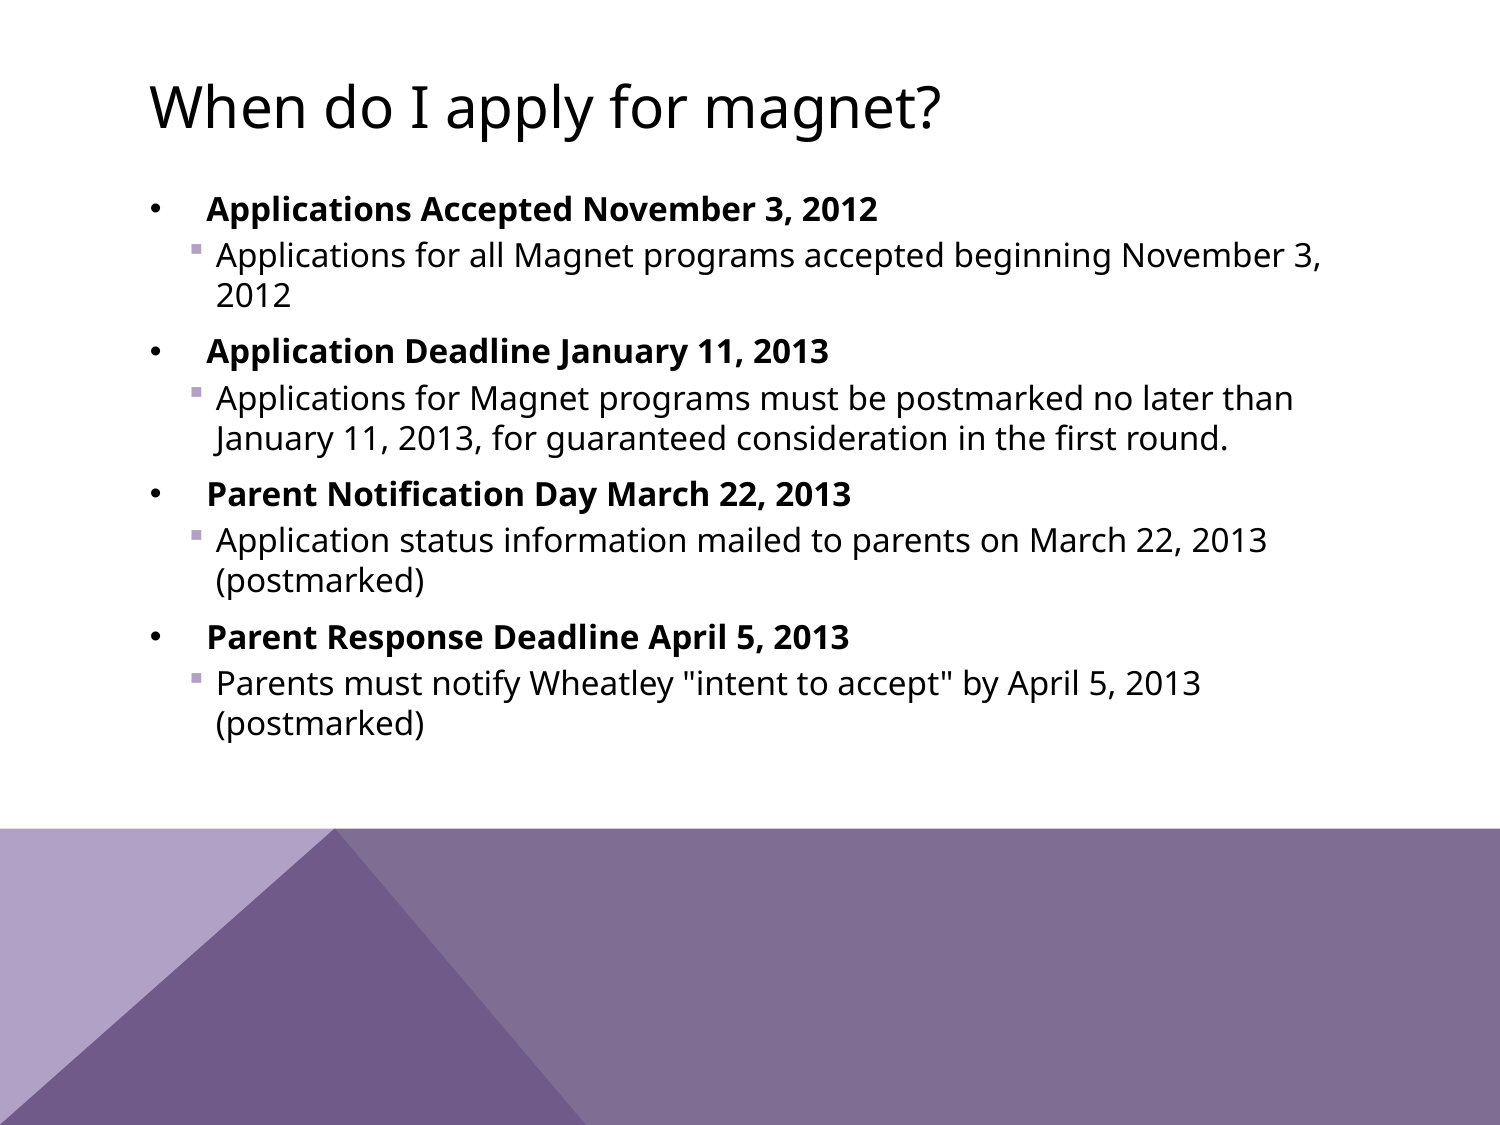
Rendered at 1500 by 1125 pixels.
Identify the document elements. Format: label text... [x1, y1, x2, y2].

list Applications Accepted November 3, 2012 Applications for all Magnet programs accepted beginning November 3, 2012 Application Deadline January 11, 2013 Applications for Magnet programs must be postmarked no later than January 11, 2013, for guaranteed consideration in the first round. Parent Notification Day March 22, 2013 Application status information mailed to parents on March 22, 2013 (postmarked) Parent Response Deadline April 5, 2013 Parents must notify Wheatley "intent to accept" by April 5, 2013 (postmarked) [134, 180, 1369, 768]
title When do I apply for magnet? [134, 59, 1369, 150]
